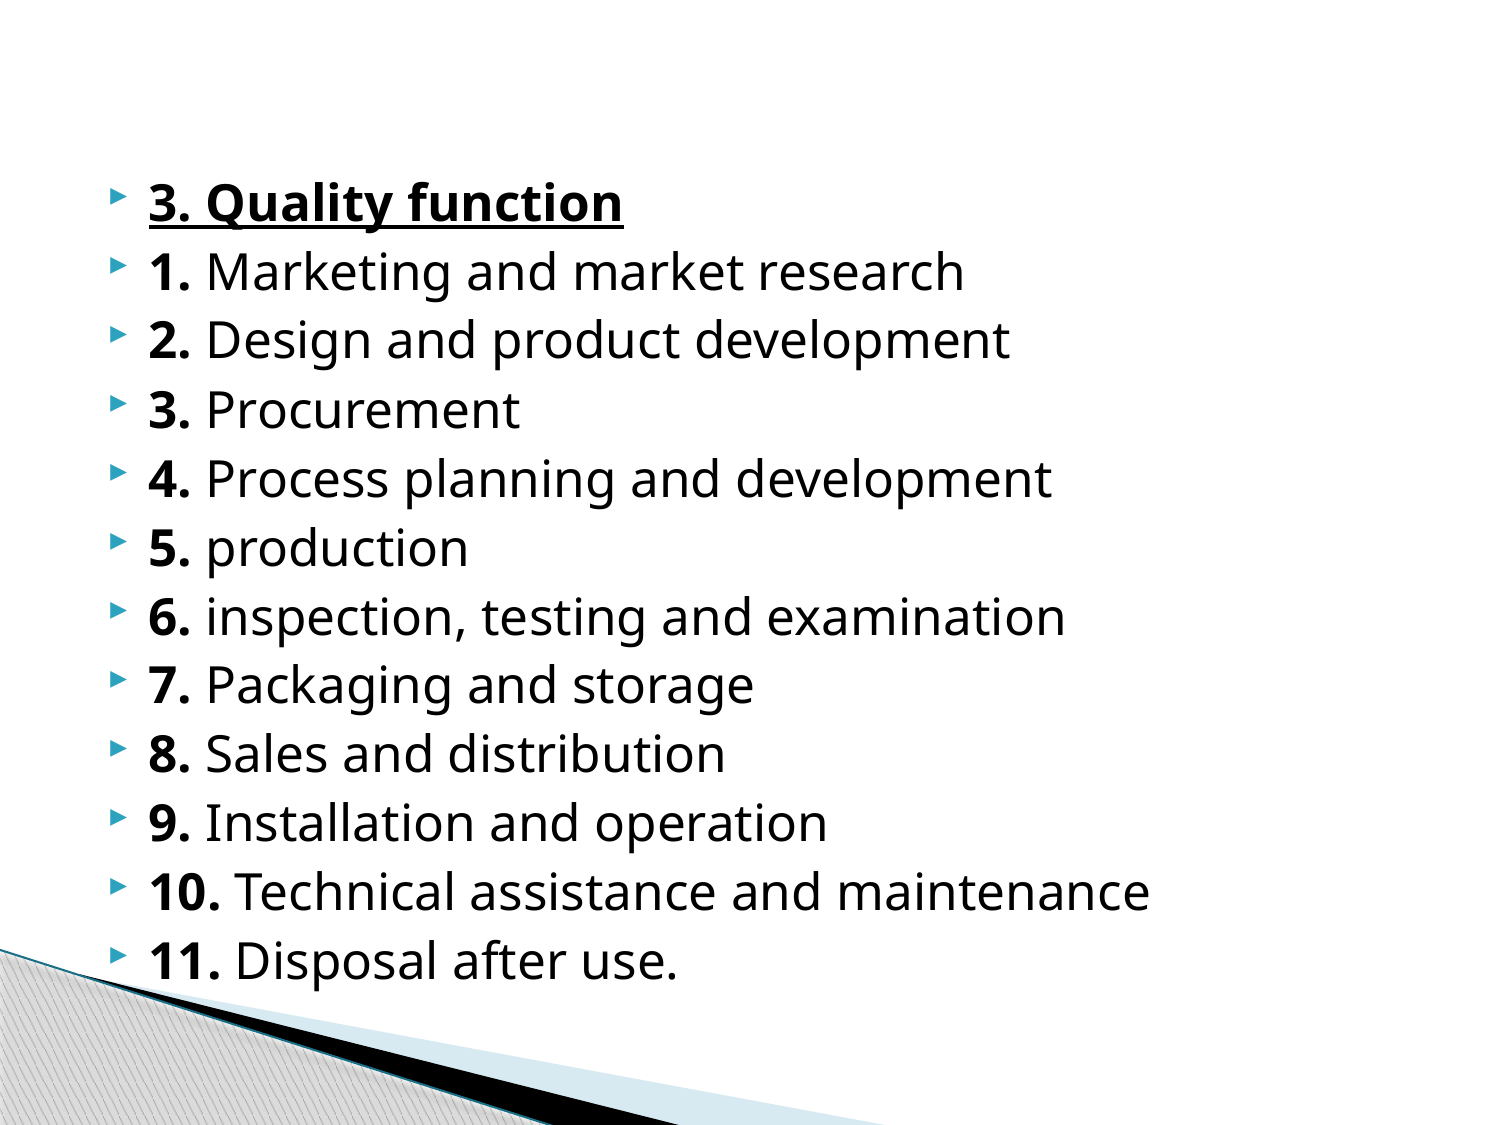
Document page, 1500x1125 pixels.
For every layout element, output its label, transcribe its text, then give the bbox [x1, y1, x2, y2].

list 3. Quality function 1. Marketing and market research 2. Design and product development 3. Procurement 4. Process planning and development 5. production 6. inspection, testing and examination 7. Packaging and storage 8. Sales and distribution 9. Installation and operation 10. Technical assistance and maintenance 11. Disposal after use. [75, 162, 1425, 1005]
